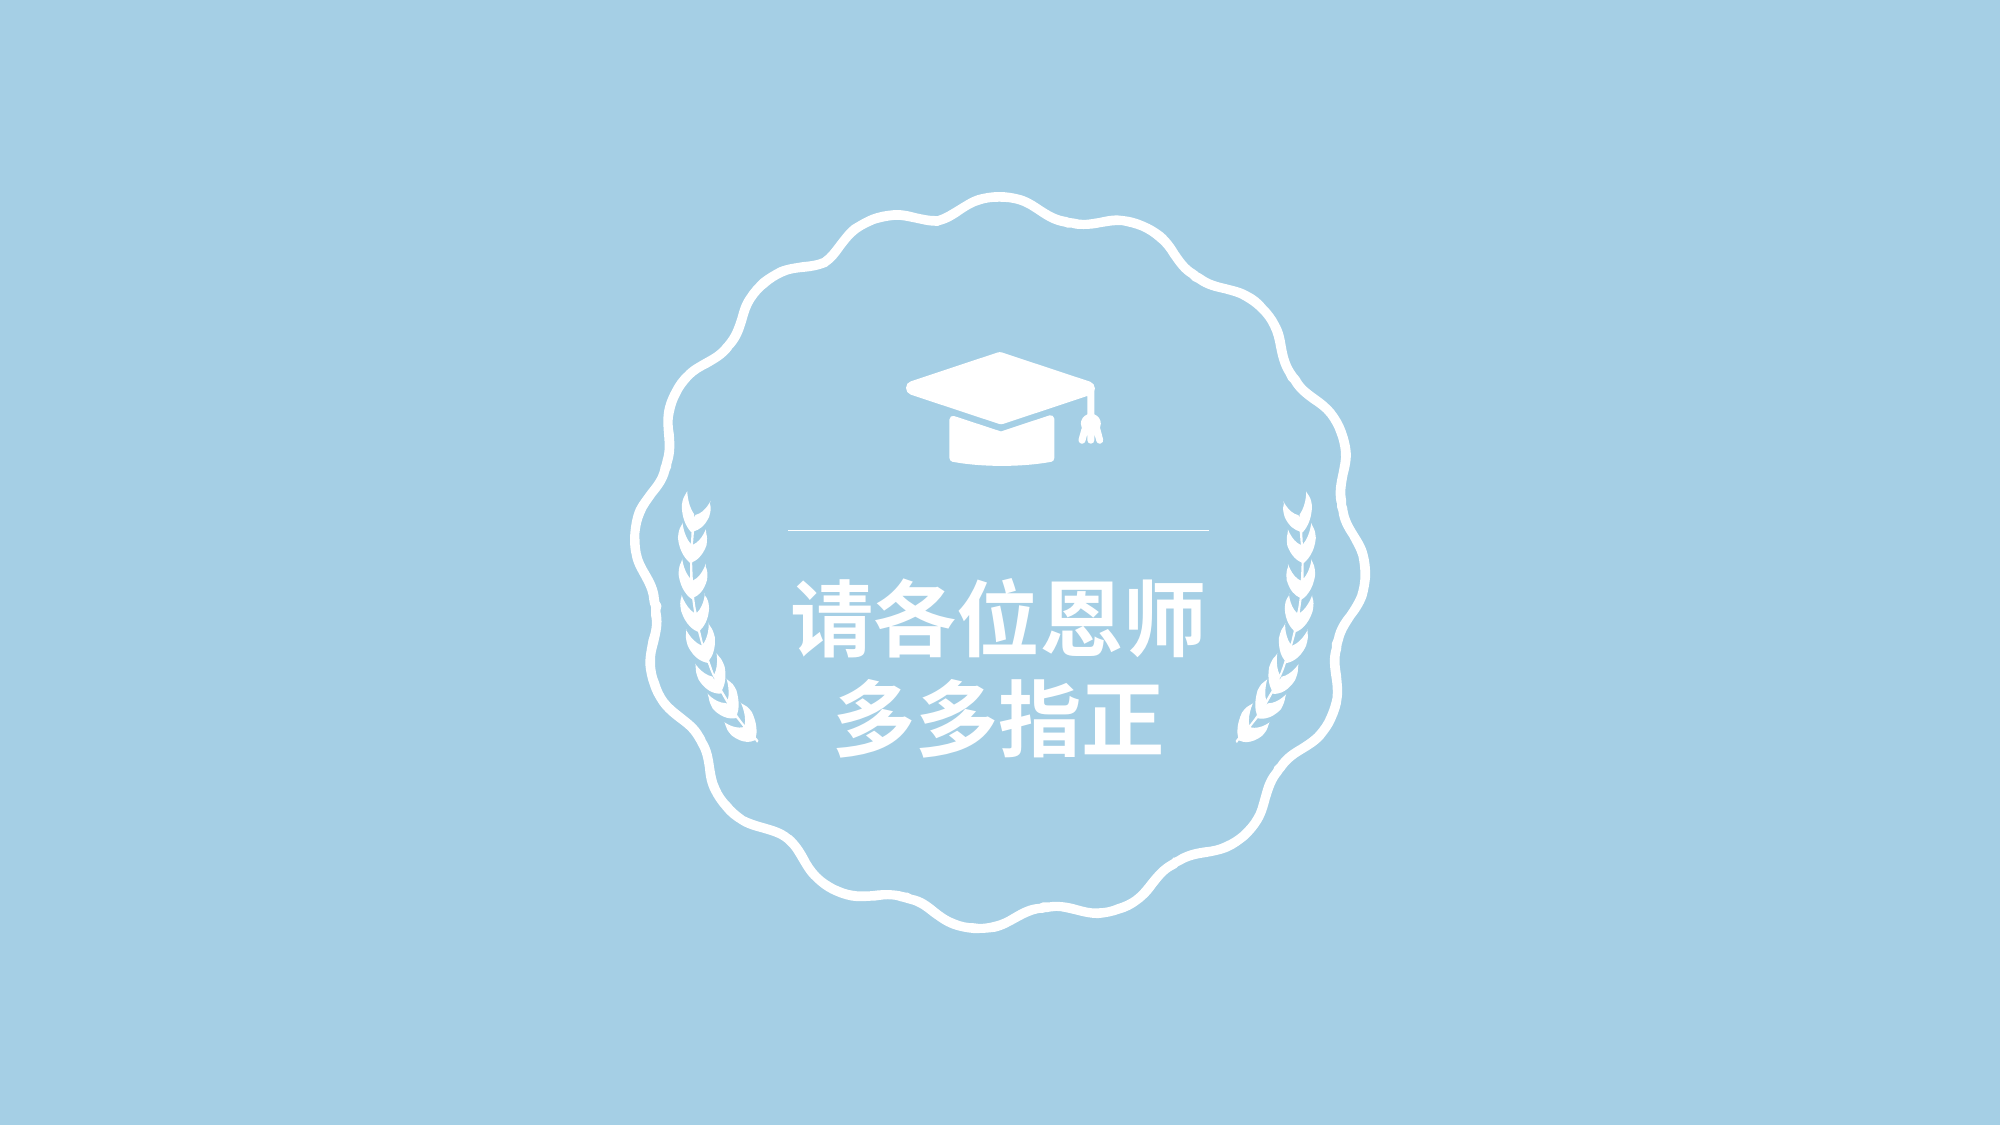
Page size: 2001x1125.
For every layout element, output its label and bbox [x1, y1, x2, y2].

text_box [691, 352, 1306, 777]
text_box [1306, 558, 1316, 596]
text_box [1306, 386, 1371, 752]
text_box [640, 381, 691, 719]
text_box [677, 522, 691, 599]
text_box [717, 777, 1267, 923]
text_box [680, 594, 691, 628]
text_box [630, 366, 691, 734]
text_box [685, 629, 691, 652]
text_box [1306, 522, 1316, 561]
text_box [1306, 491, 1312, 528]
text_box [994, 586, 1370, 933]
text_box [706, 777, 1280, 934]
text_box [1306, 400, 1360, 739]
text_box [630, 552, 965, 933]
text_box [1306, 594, 1314, 625]
text_box [715, 192, 1287, 352]
text_box [681, 490, 691, 532]
text_box [630, 191, 1370, 560]
